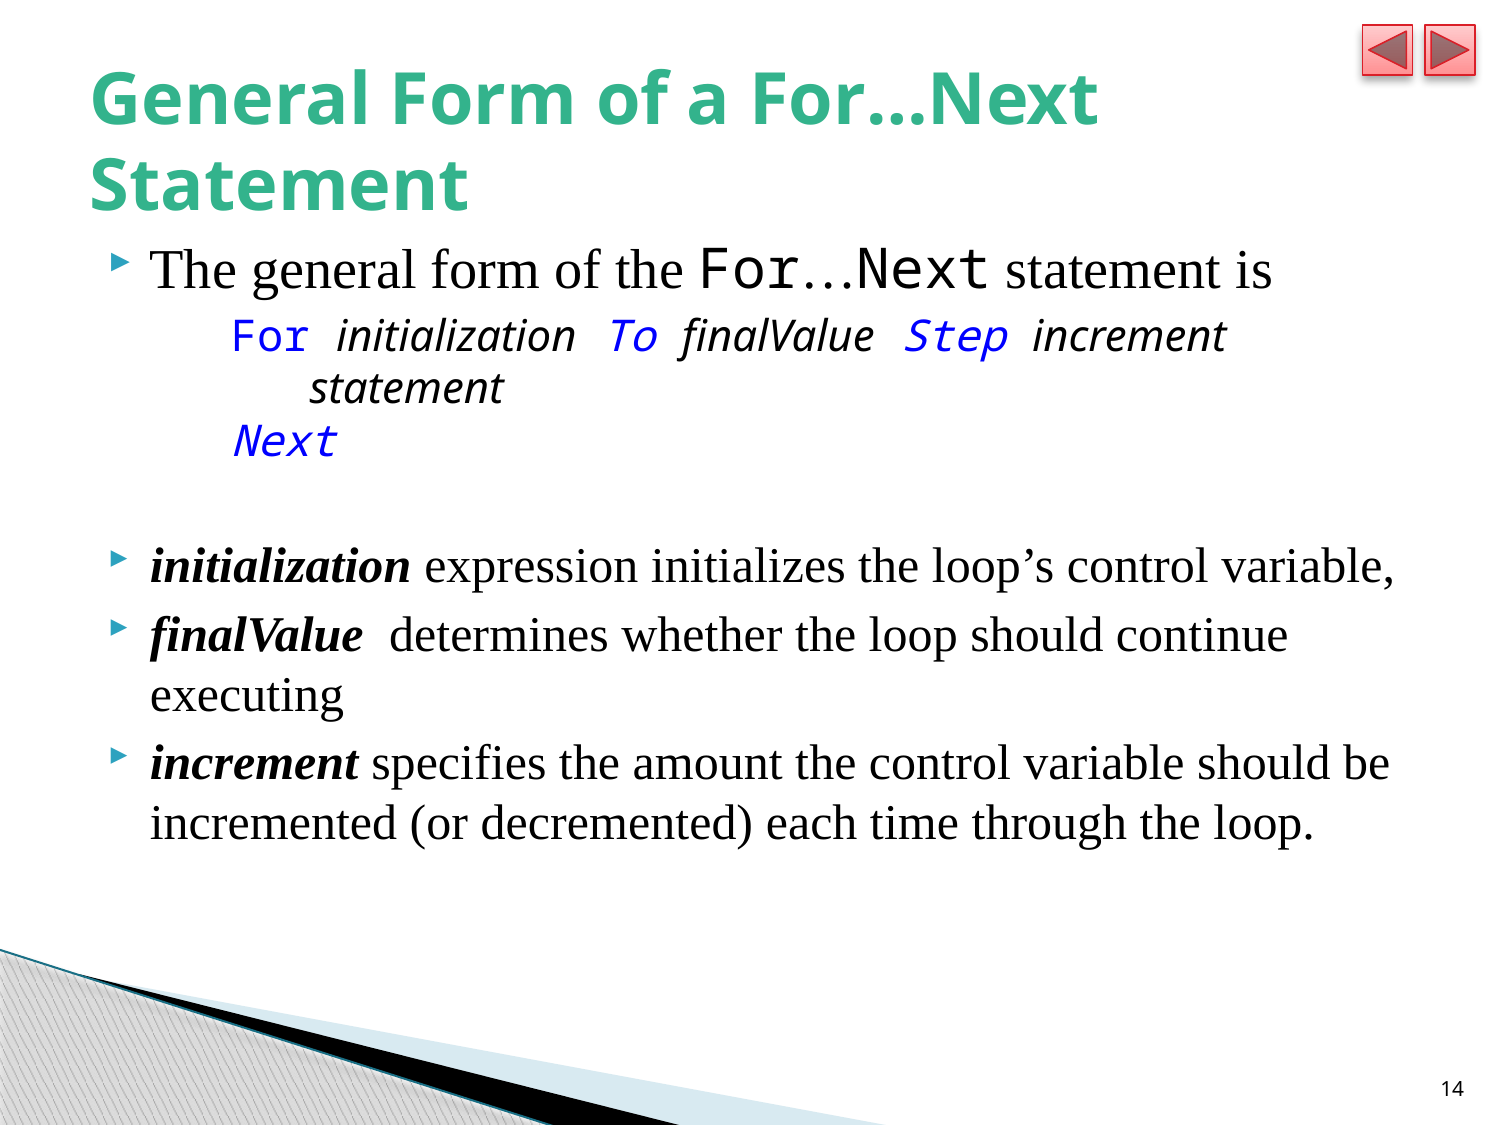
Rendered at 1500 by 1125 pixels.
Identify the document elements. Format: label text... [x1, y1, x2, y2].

title General Form of a For…Next Statement [75, 45, 1425, 224]
list The general form of the For…Next statement is For initialization To finalValue Step increment statement Next initialization expression initializes the loop’s control variable, finalValue determines whether the loop should continue executing increment specifies the amount the control variable should be incremented (or decremented) each time through the loop. [74, 224, 1426, 1013]
slide_number 14 [1418, 1051, 1479, 1112]
